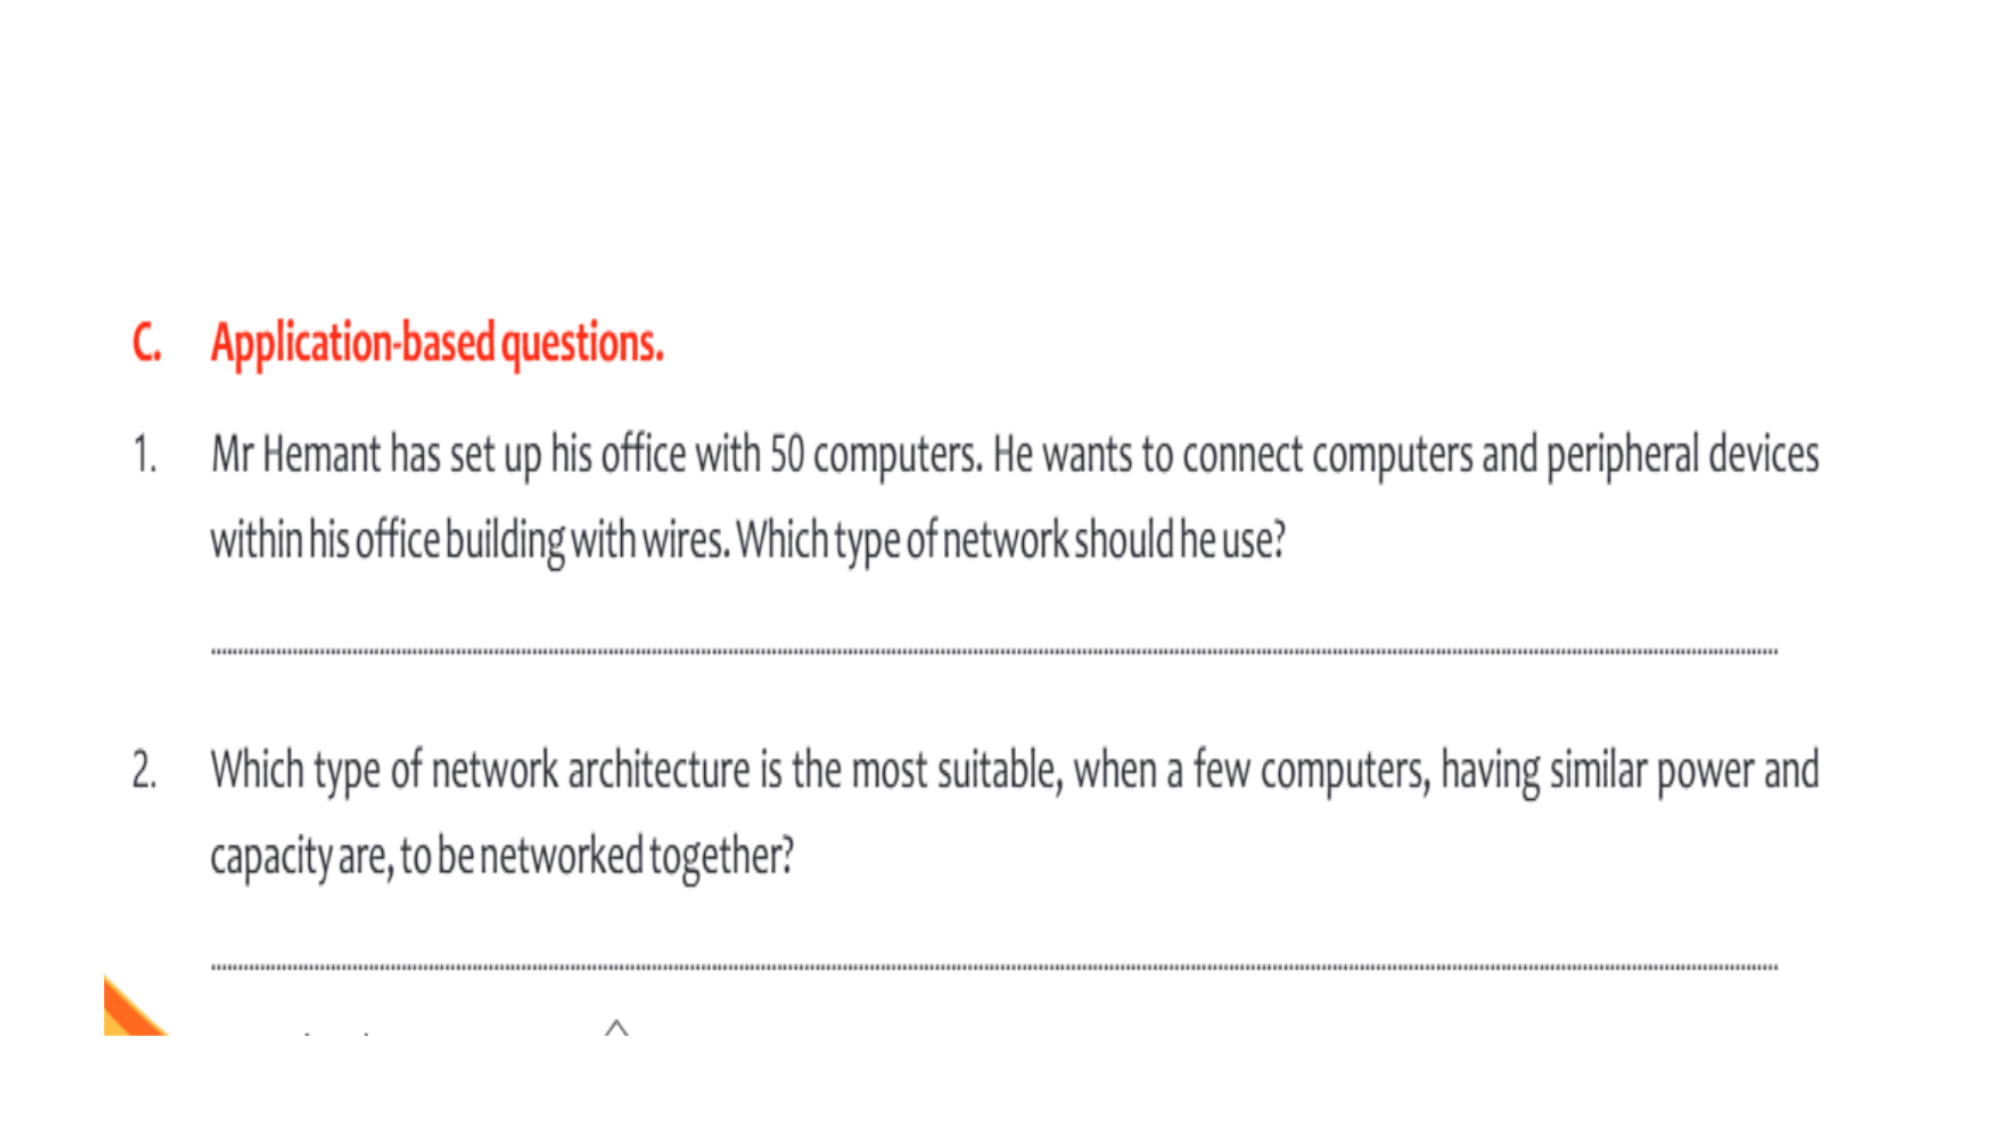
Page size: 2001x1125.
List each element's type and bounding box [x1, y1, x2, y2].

picture [103, 299, 1863, 1036]
